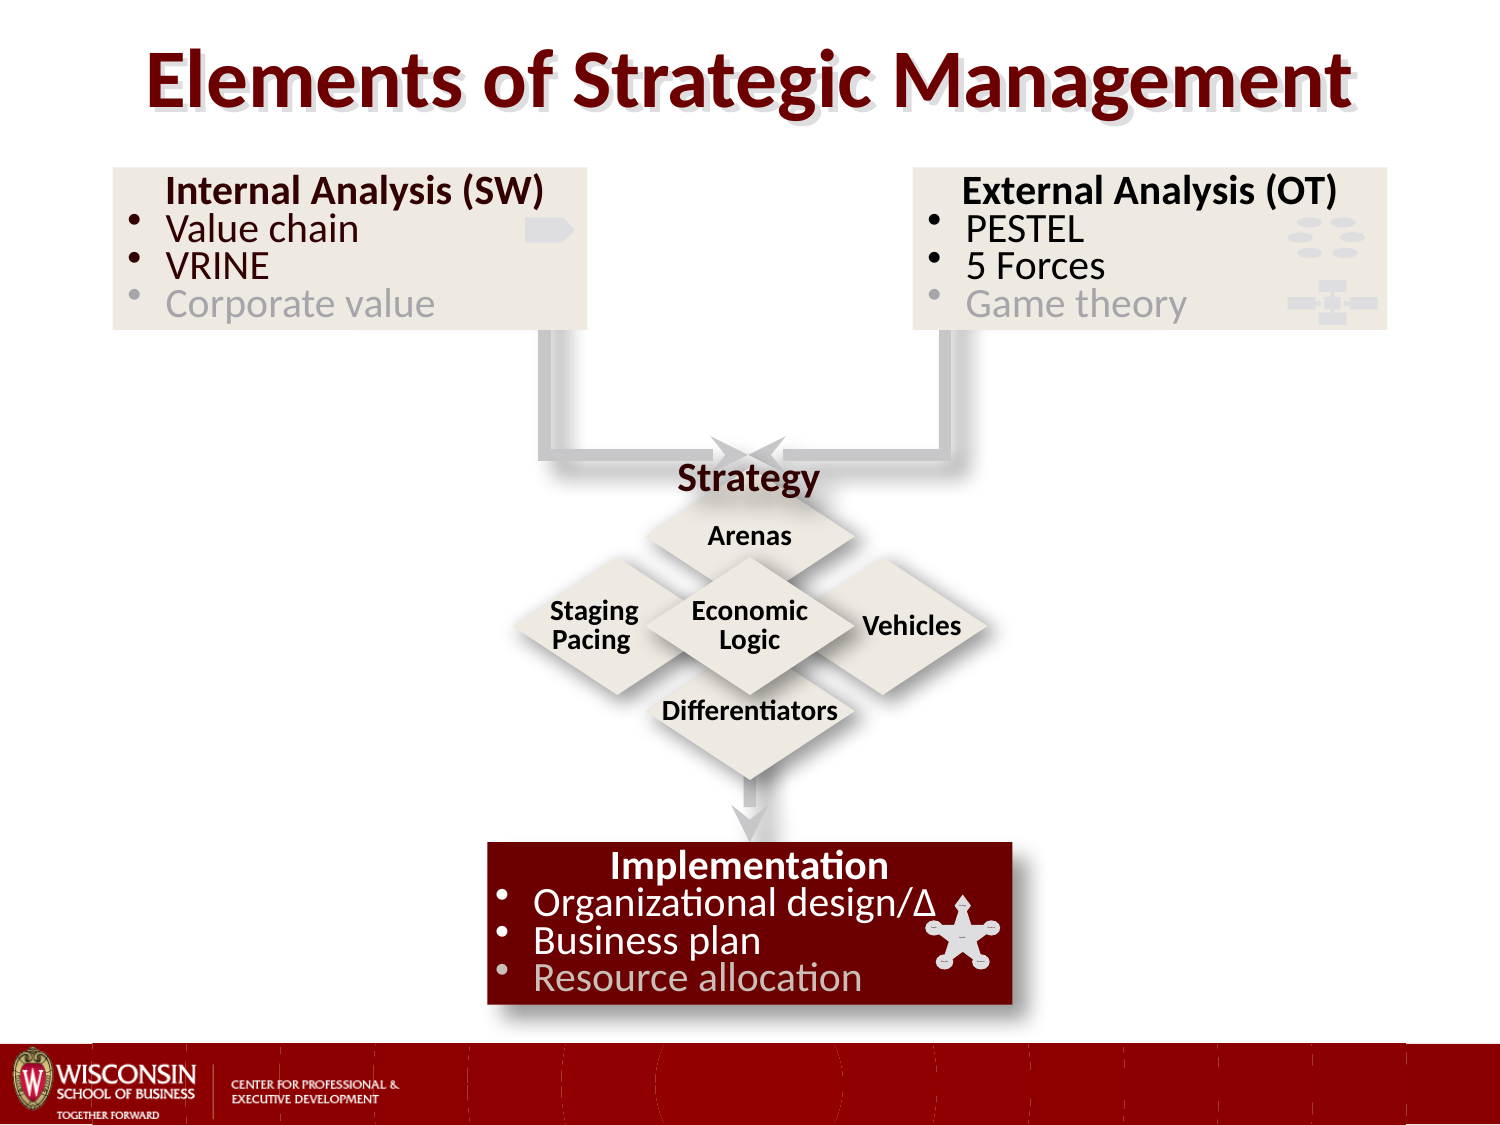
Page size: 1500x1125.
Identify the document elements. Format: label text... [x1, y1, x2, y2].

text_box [863, 176, 1027, 571]
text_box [463, 170, 627, 577]
title Elements of Strategic Management [0, 62, 1500, 130]
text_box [924, 894, 1001, 970]
text_box Implementation Organizational design/∆ Business plan Resource allocation [487, 842, 1013, 1005]
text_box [512, 467, 988, 781]
picture [12, 1046, 400, 1120]
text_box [112, 167, 588, 331]
text_box Strategy [650, 454, 838, 465]
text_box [912, 167, 1388, 331]
